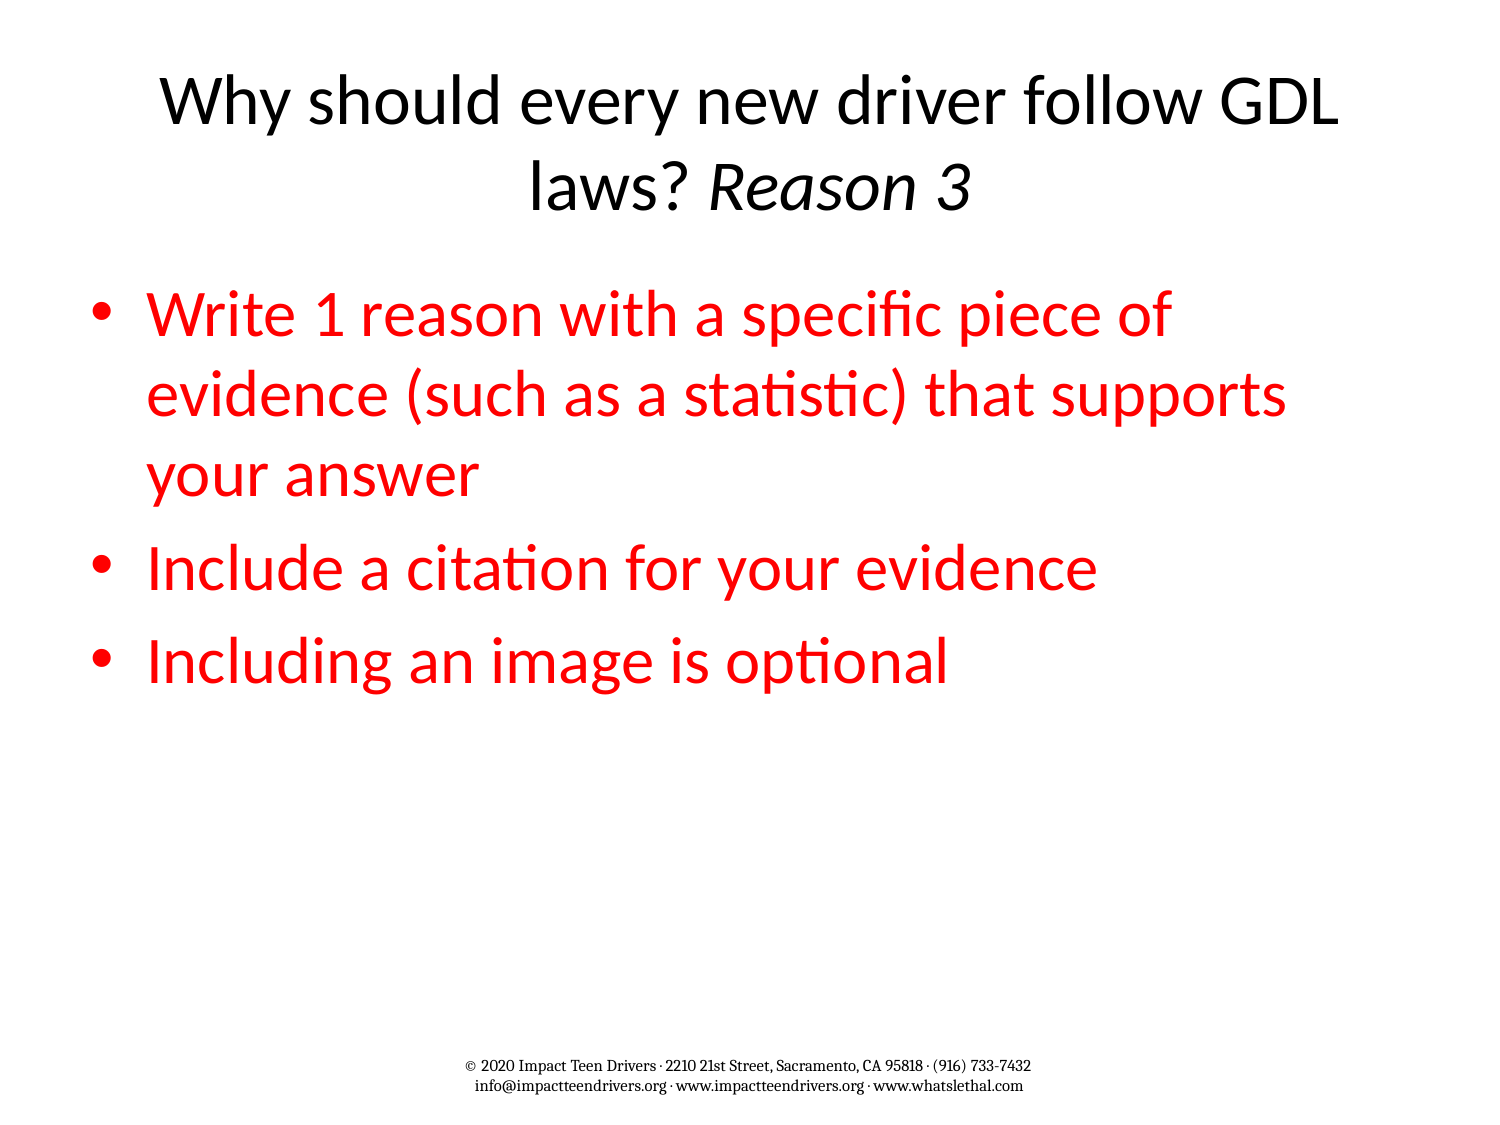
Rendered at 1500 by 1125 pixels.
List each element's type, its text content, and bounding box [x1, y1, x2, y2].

title Why should every new driver follow GDL laws? Reason 3 [75, 45, 1425, 233]
list Write 1 reason with a specific piece of evidence (such as a statistic) that supports your answer Include a citation for your evidence Including an image is optional [75, 262, 1425, 1005]
text_box © 2020 Impact Teen Drivers · 2210 21st Street, Sacramento, CA 95818 · (916) 733-7432 info@impactteendrivers.org · www.impactteendrivers.org · www.whatslethal.com [46, 1039, 1454, 1114]
